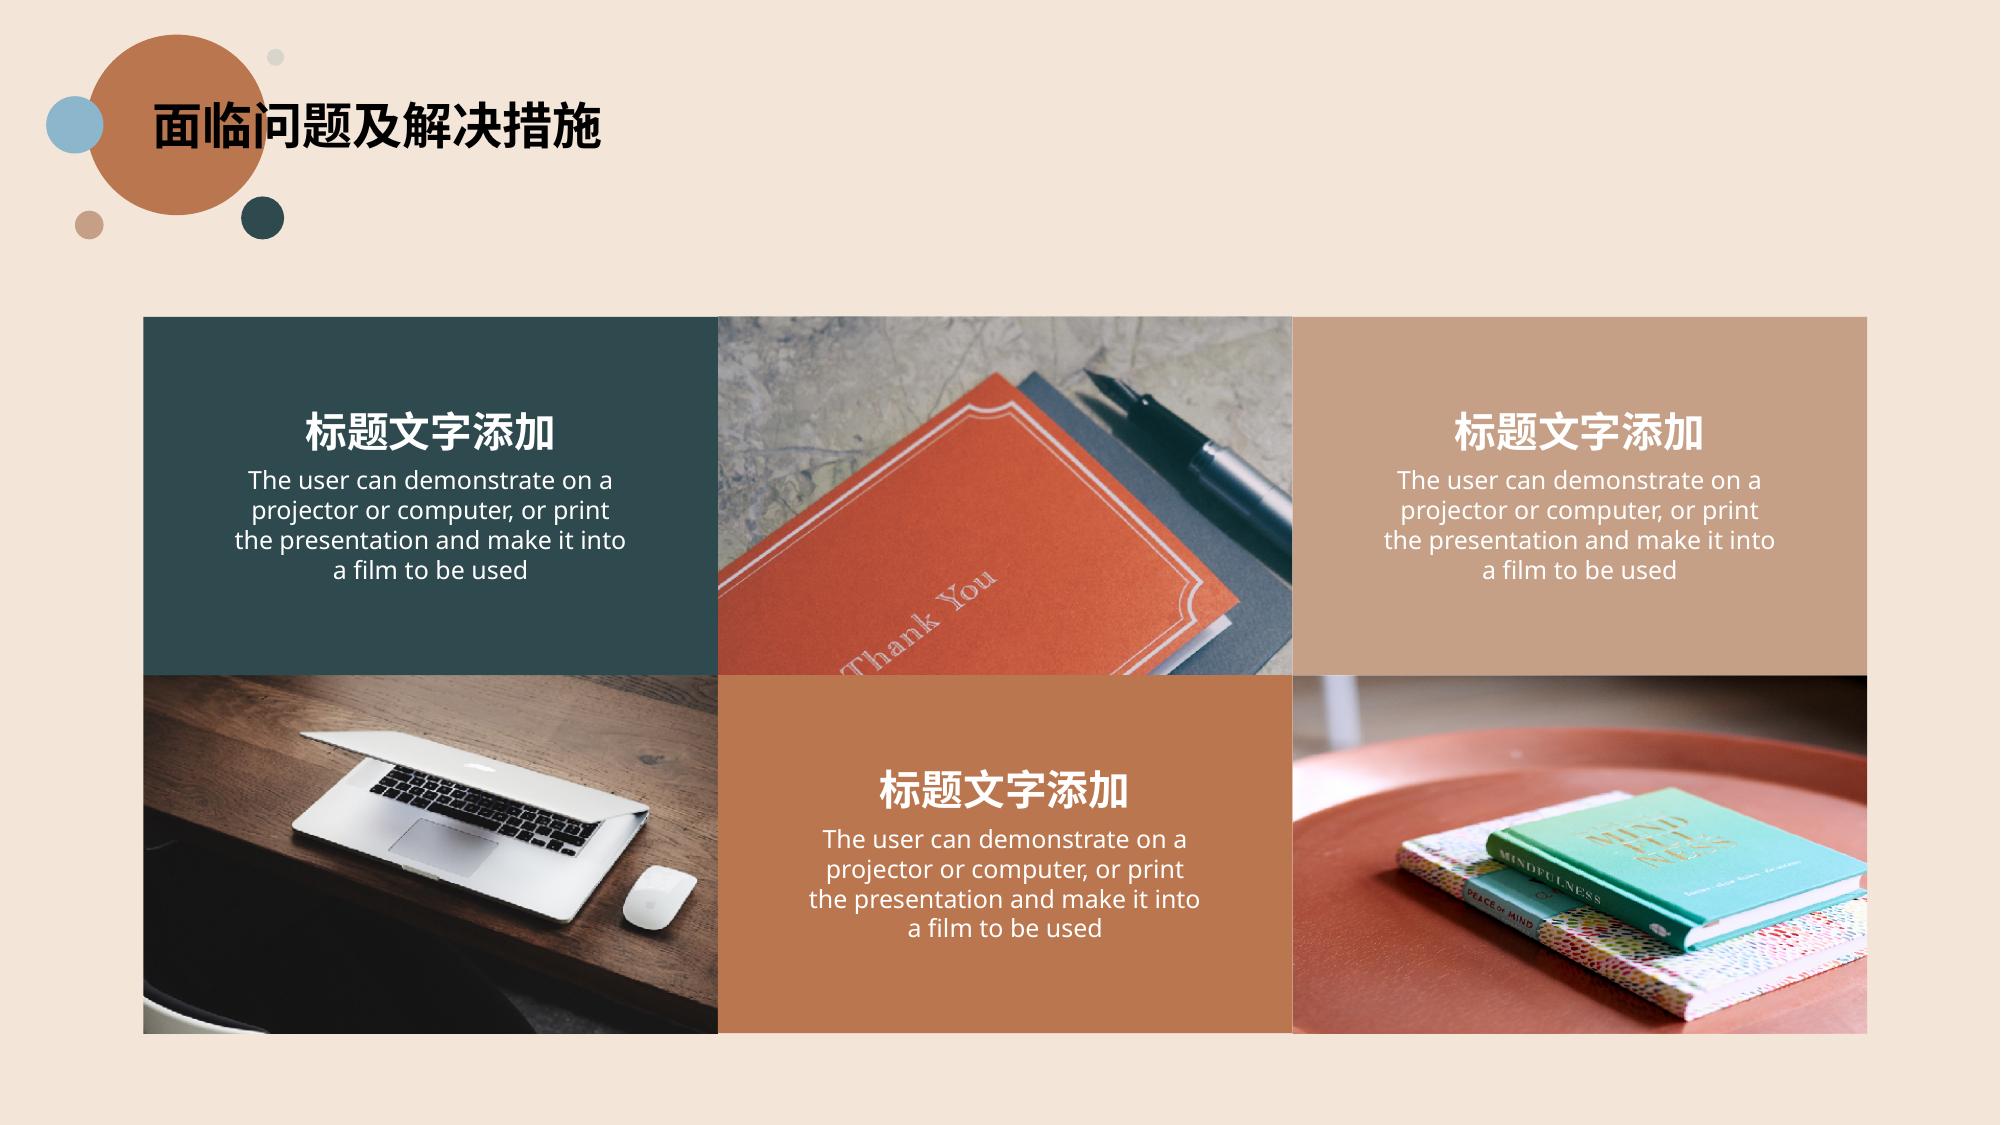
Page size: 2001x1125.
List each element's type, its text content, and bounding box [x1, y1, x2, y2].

text_box 面临问题及解决措施 [285, 86, 618, 162]
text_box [219, 398, 642, 594]
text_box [793, 756, 1217, 952]
text_box [1293, 676, 1868, 1034]
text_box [1368, 398, 1792, 594]
text_box [143, 676, 717, 1034]
text_box [718, 316, 1292, 675]
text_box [46, 34, 285, 240]
text_box [717, 675, 1293, 1034]
text_box [1292, 316, 1868, 676]
text_box [143, 316, 718, 676]
